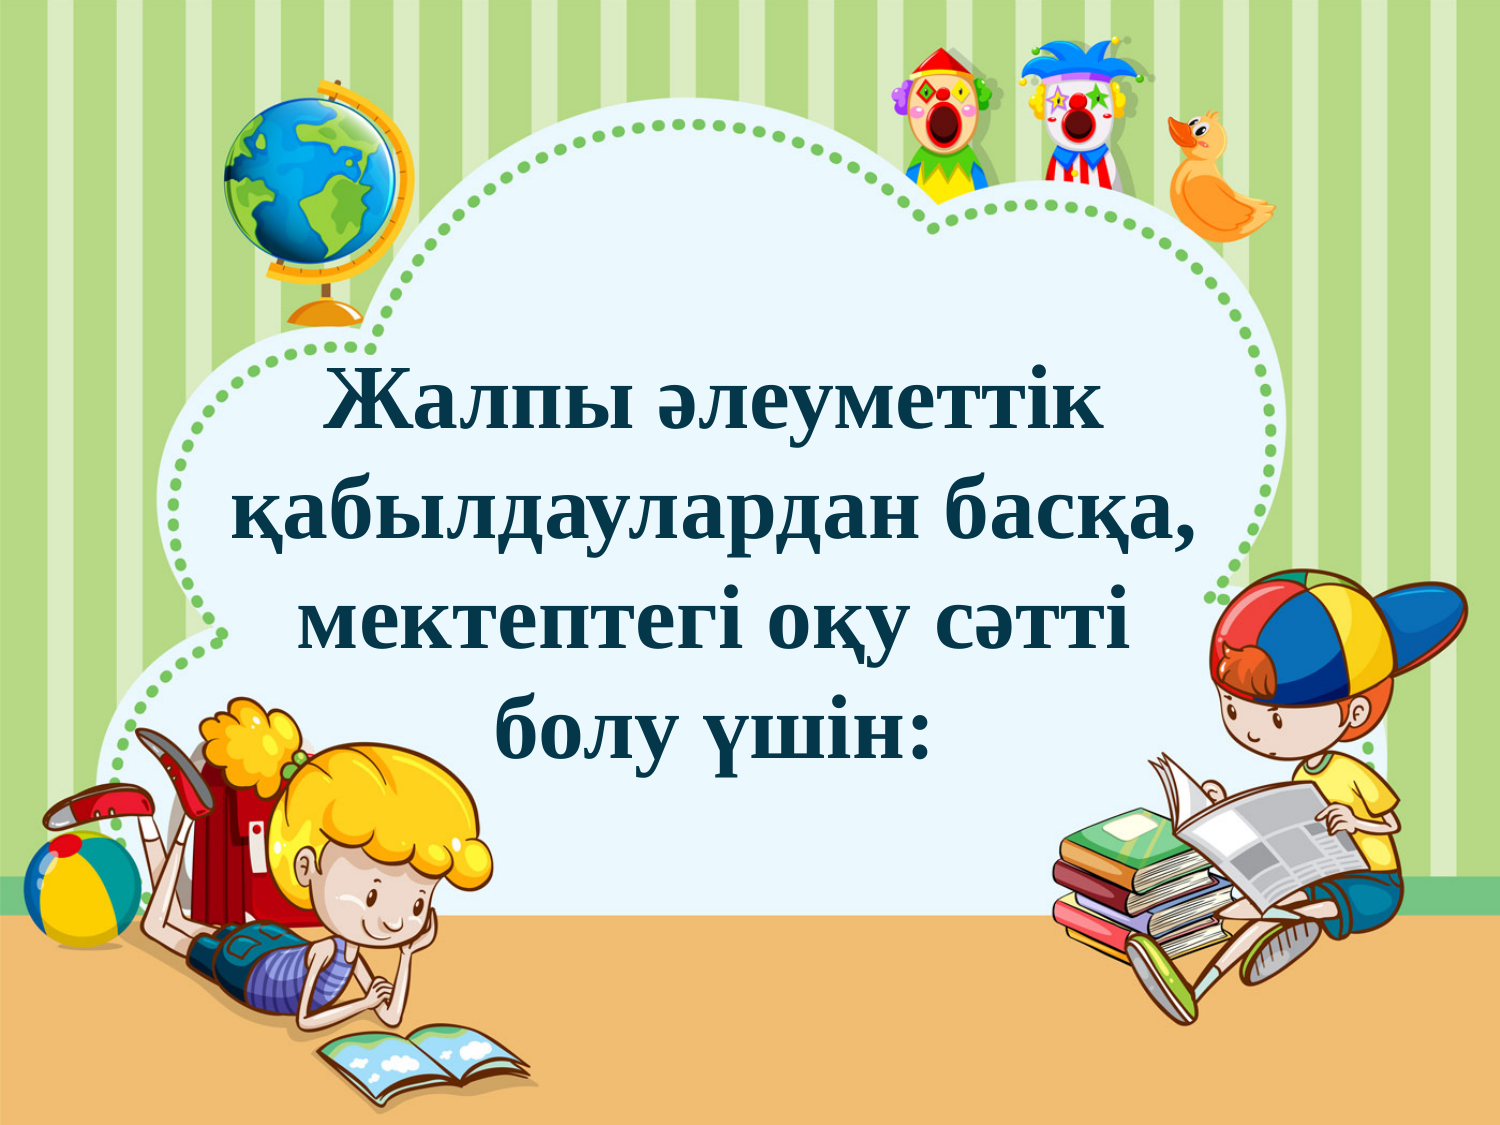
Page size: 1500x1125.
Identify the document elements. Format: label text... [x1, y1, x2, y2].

picture [0, 0, 1500, 1125]
title Жалпы әлеуметтік қабылдаулардан басқа, мектептегі оқу сәтті болу үшін: [183, 302, 1247, 811]
